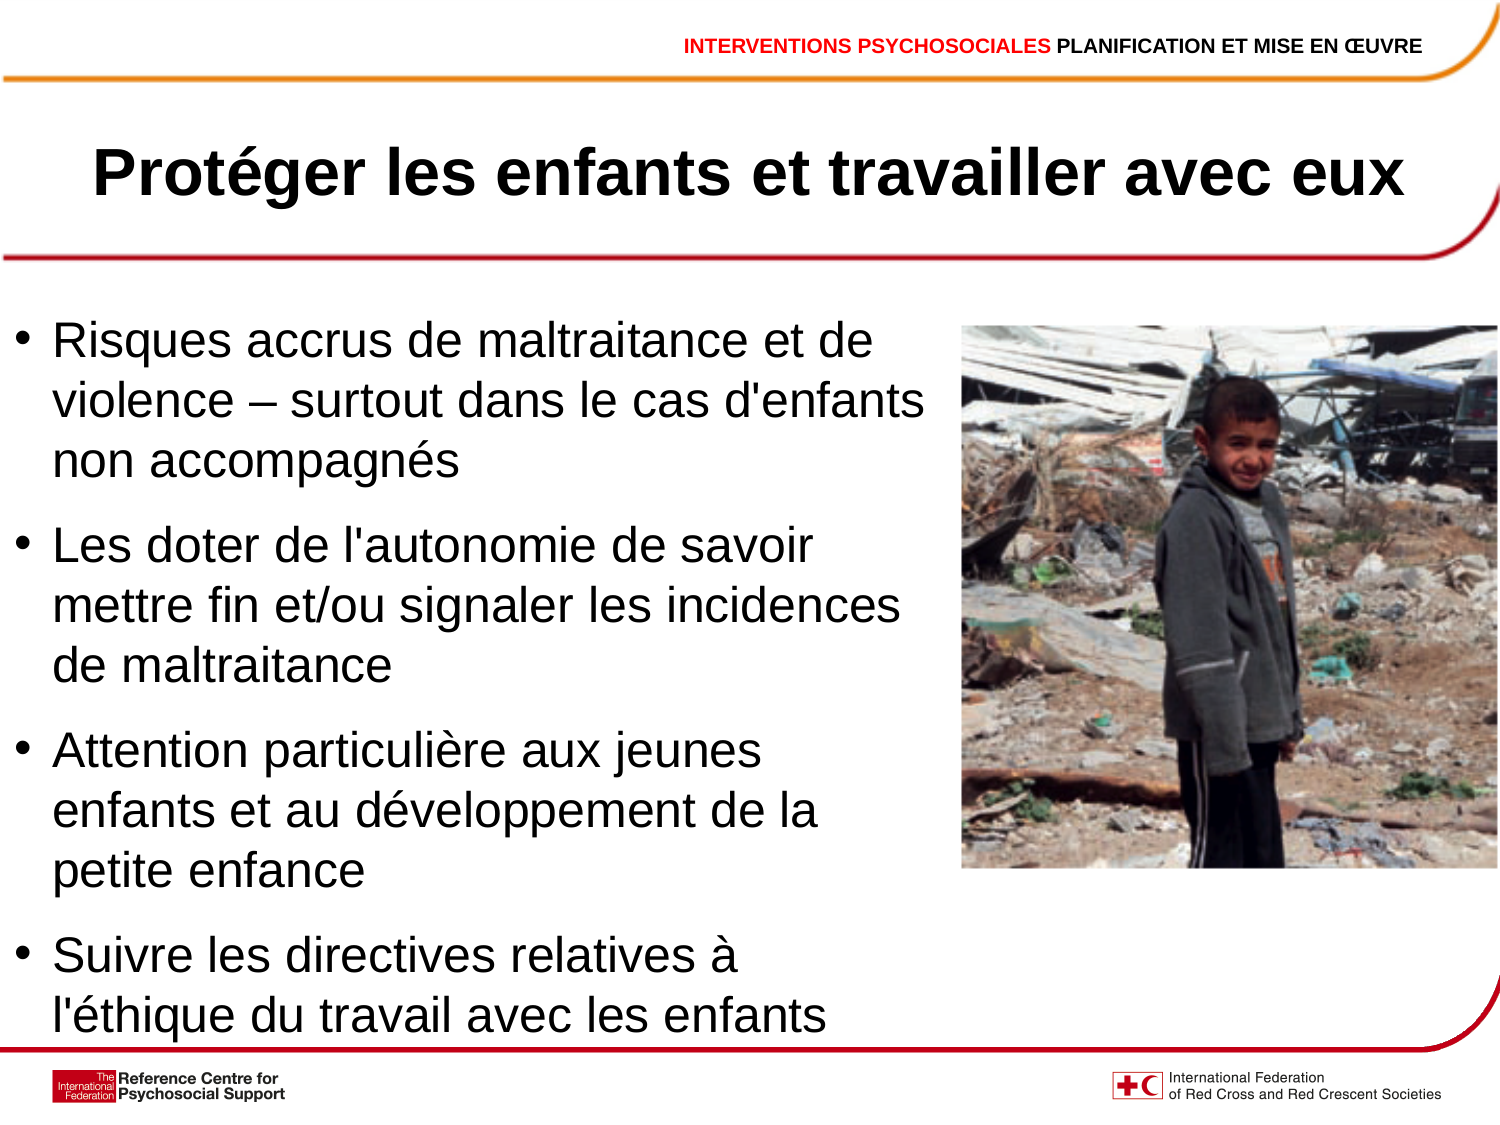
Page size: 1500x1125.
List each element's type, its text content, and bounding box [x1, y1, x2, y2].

picture [960, 324, 1500, 872]
picture [0, 0, 1500, 265]
picture [0, 974, 1500, 1125]
text_box Risques accrus de maltraitance et de violence – surtout dans le cas d'enfants non accompagnés Les doter de l'autonomie de savoir mettre fin et/ou signaler les incidences de maltraitance Attention particulière aux jeunes enfants et au développement de la petite enfance Suivre les directives relatives à l'éthique du travail avec les enfants [0, 299, 950, 973]
